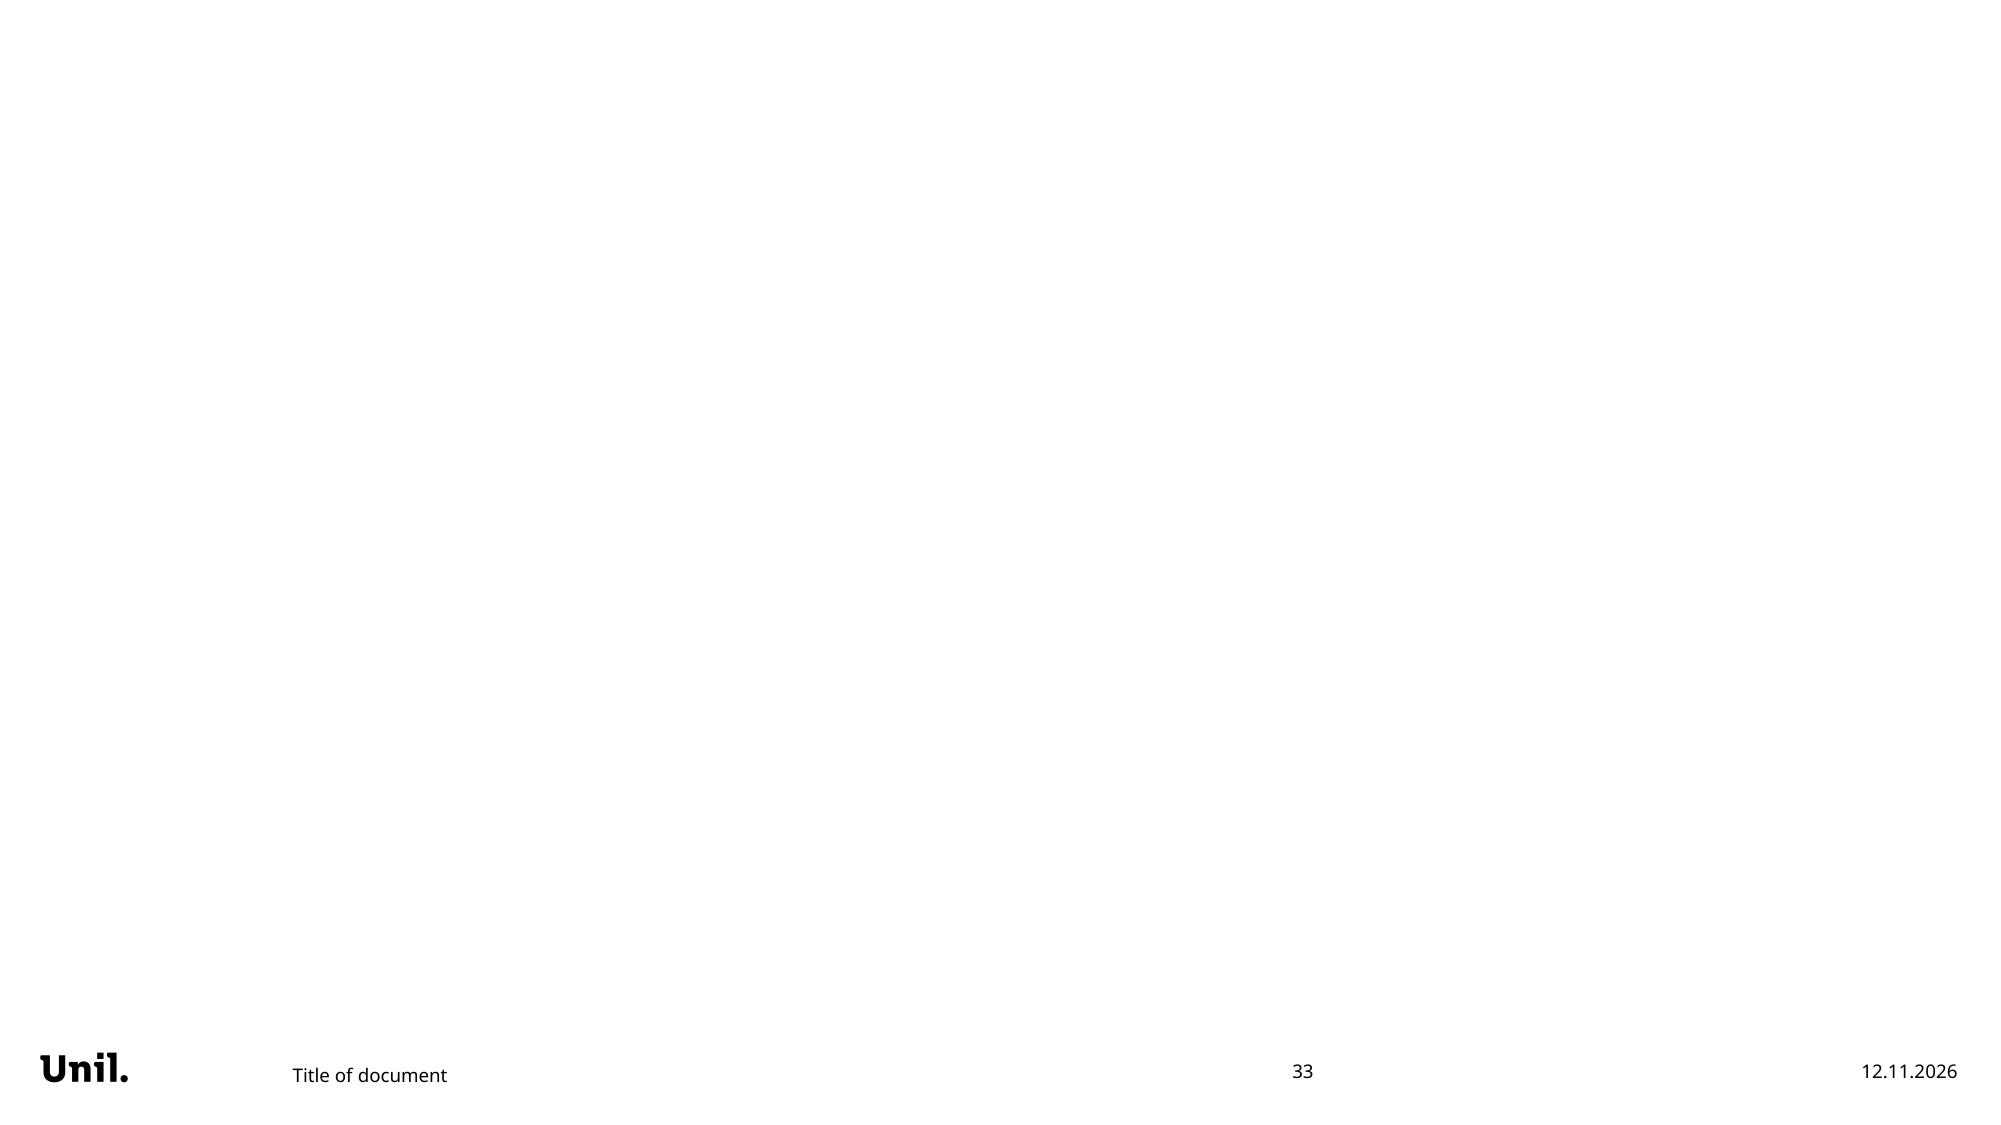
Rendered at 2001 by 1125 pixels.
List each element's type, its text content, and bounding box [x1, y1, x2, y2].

footer Title of document [292, 1011, 1048, 1087]
slide_number 33 [1250, 1037, 1355, 1086]
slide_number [1789, 1026, 1958, 1086]
picture [27, 1042, 141, 1095]
